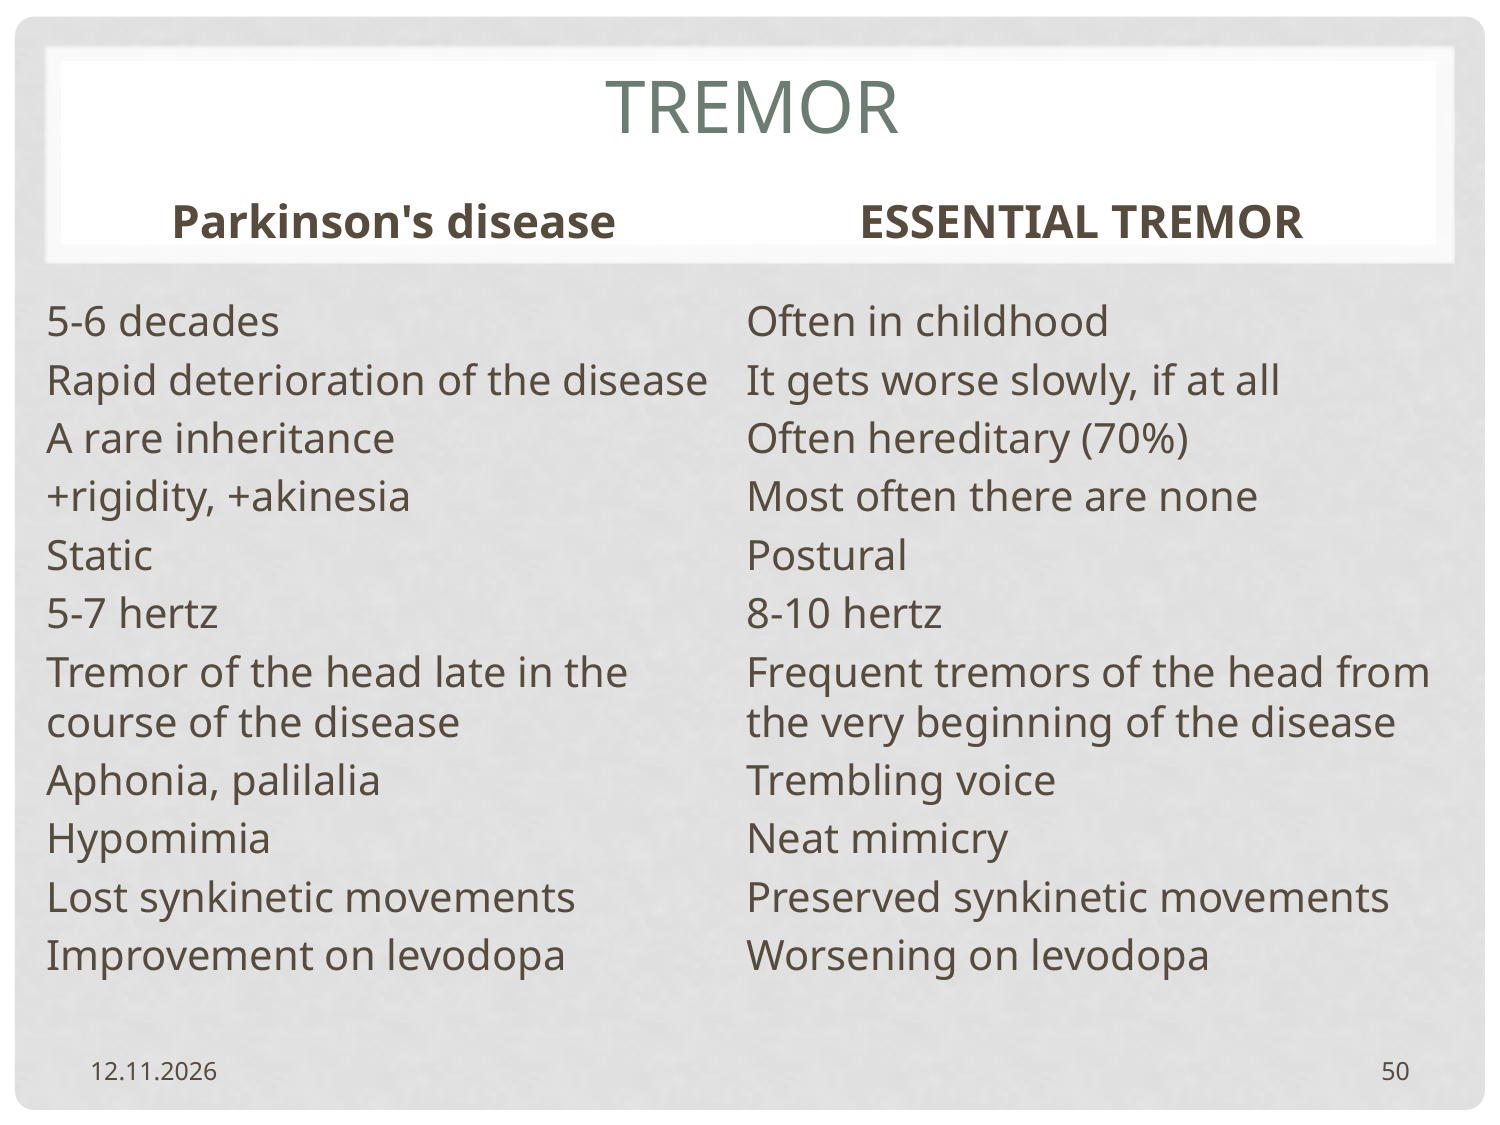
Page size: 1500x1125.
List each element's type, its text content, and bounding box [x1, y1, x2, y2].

list 5-6 decades Rapid deterioration of the disease A rare inheritance +rigidity, +akinesia Static 5-7 hertz Tremor of the head late in the course of the disease Aphonia, palilalia Hypomimia Lost synkinetic movements Improvement on levodopa [12, 287, 750, 1063]
title TREMOR [75, 37, 1431, 171]
list Often in childhood It gets worse slowly, if at all Often hereditary (70%) Most often there are none Postural 8-10 hertz Frequent tremors of the head from the very beginning of the disease Trembling voice Neat mimicry Preserved synkinetic movements Worsening on levodopa [712, 287, 1463, 1050]
list Parkinson's disease [62, 149, 726, 255]
slide_number 50 [1074, 1042, 1425, 1103]
list ESSENTIAL TREMOR [750, 149, 1413, 255]
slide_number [75, 1042, 425, 1103]
